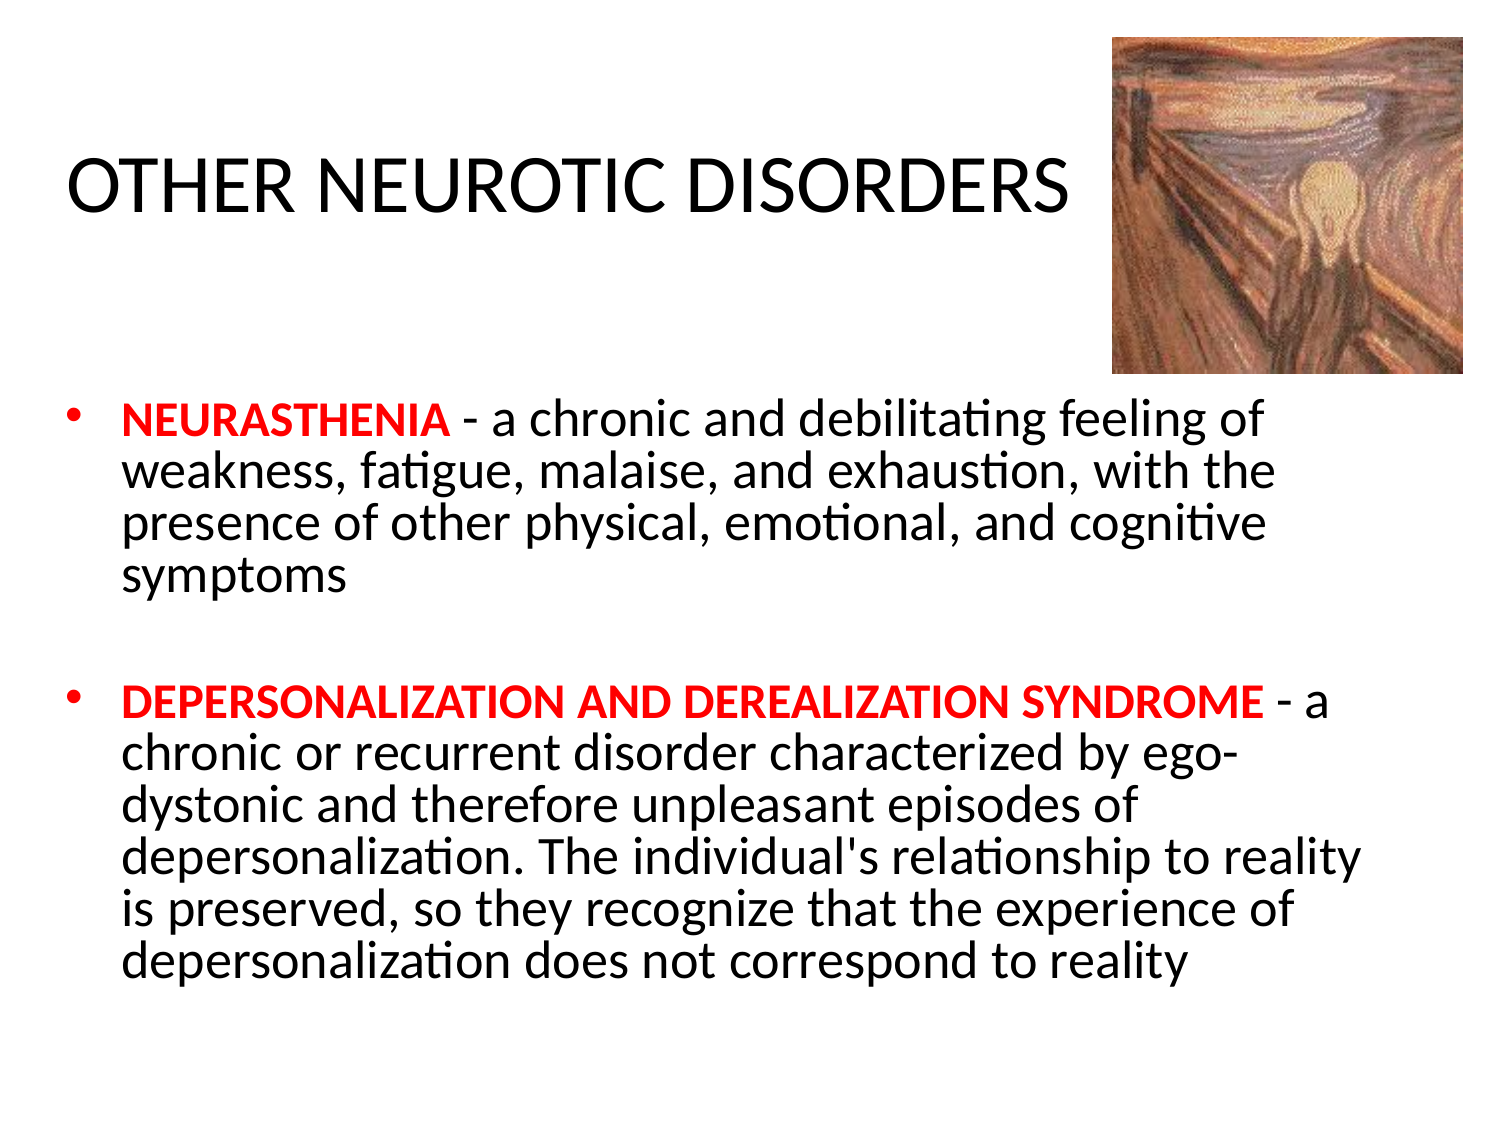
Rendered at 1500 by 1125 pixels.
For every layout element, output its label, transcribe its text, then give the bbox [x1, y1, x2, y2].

list NEURASTHENIA - a chronic and debilitating feeling of weakness, fatigue, malaise, and exhaustion, with the presence of other physical, emotional, and cognitive symptoms DEPERSONALIZATION AND DEREALIZATION SYNDROME - a chronic or recurrent disorder characterized by ego-dystonic and therefore unpleasant episodes of depersonalization. The individual's relationship to reality is preserved, so they recognize that the experience of depersonalization does not correspond to reality [50, 387, 1400, 1080]
picture [1112, 37, 1463, 374]
title OTHER NEUROTIC DISORDERS [50, 45, 1088, 313]
